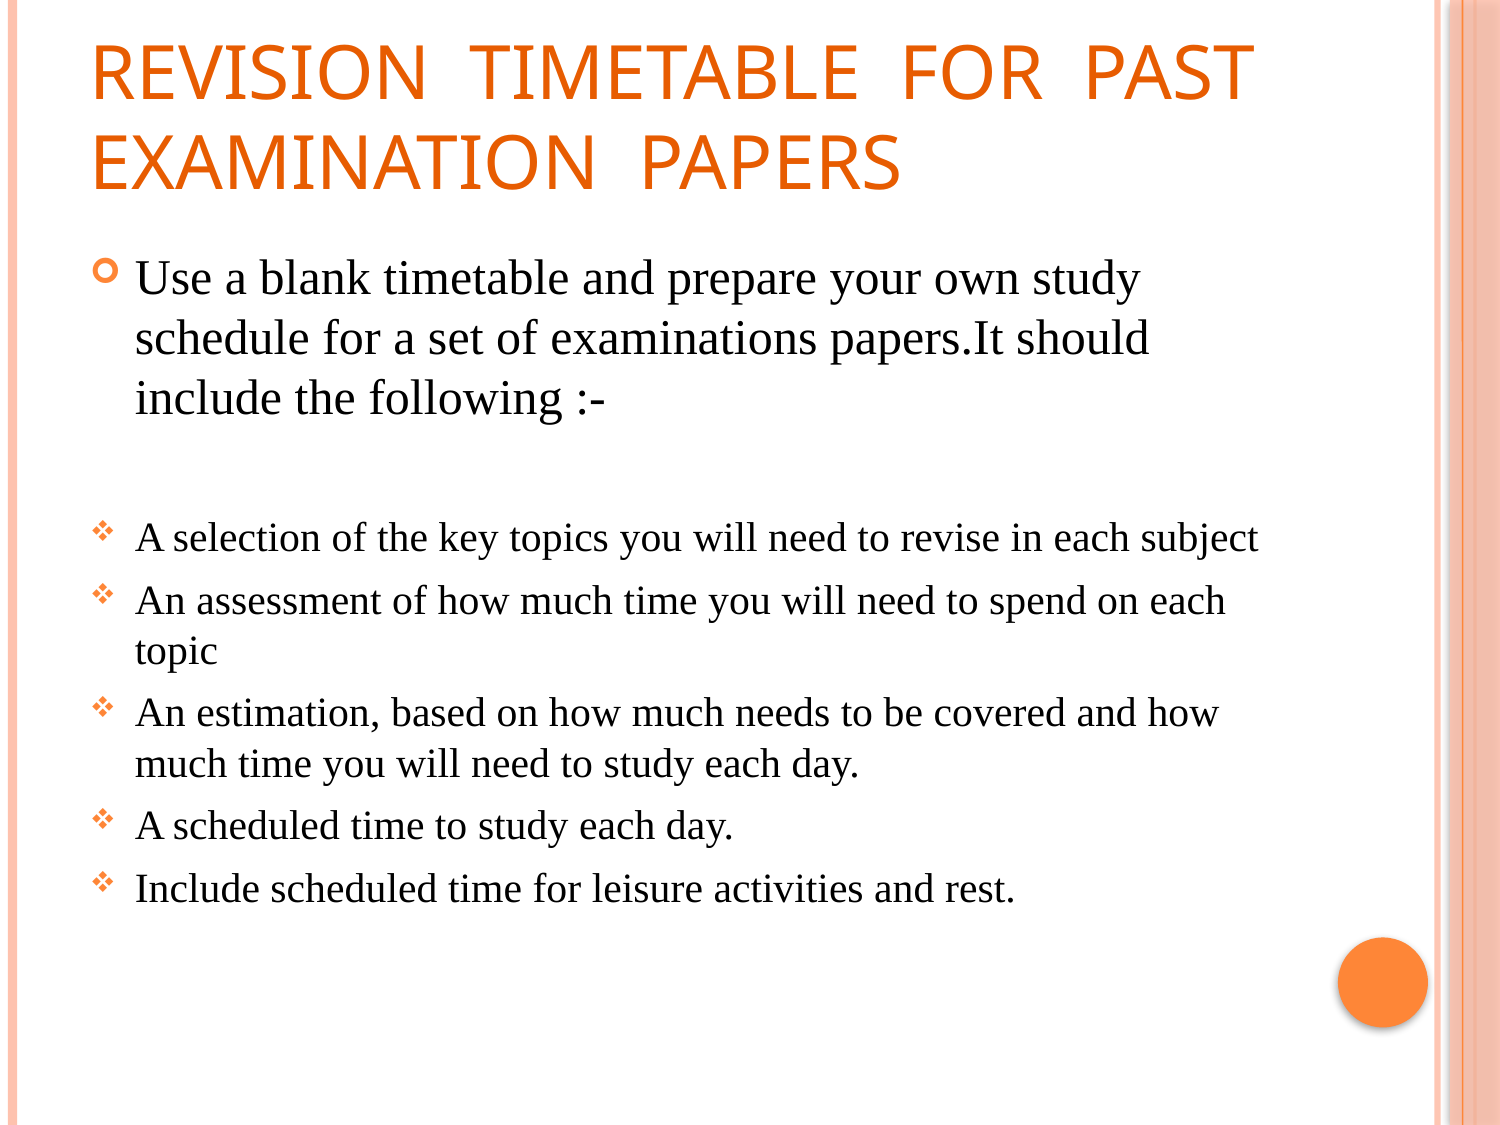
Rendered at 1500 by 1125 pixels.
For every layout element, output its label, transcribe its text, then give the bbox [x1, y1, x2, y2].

title REVISION TIMETABLE FOR PAST EXAMINATION PAPERS [75, 24, 1300, 213]
list Use a blank timetable and prepare your own study schedule for a set of examinations papers.It should include the following :- A selection of the key topics you will need to revise in each subject An assessment of how much time you will need to spend on each topic An estimation, based on how much needs to be covered and how much time you will need to study each day. A scheduled time to study each day. Include scheduled time for leisure activities and rest. [75, 237, 1300, 1062]
